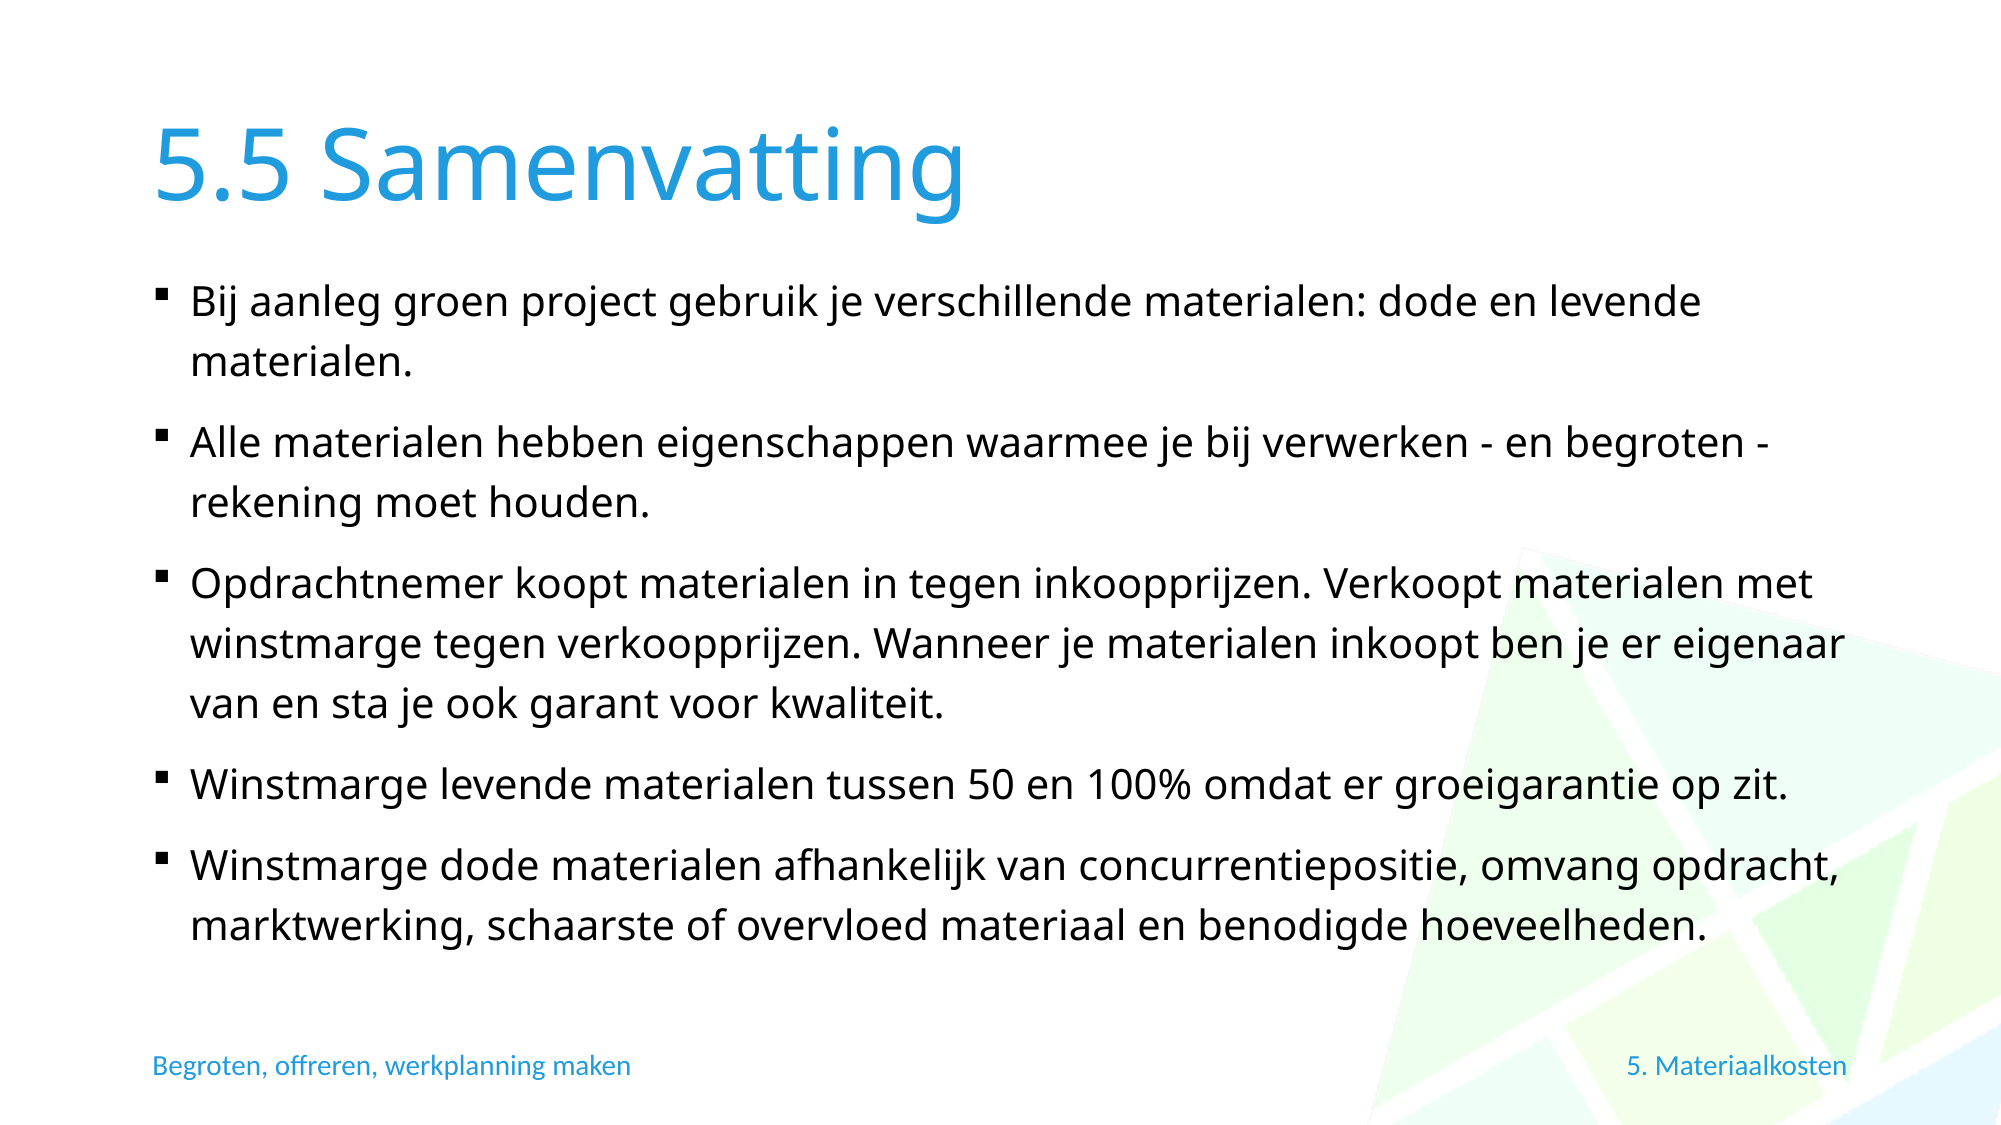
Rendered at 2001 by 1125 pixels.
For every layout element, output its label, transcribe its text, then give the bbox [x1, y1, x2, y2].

list Bij aanleg groen project gebruik je verschillende materialen: dode en levende materialen. Alle materialen hebben eigenschappen waarmee je bij verwerken - en begroten - rekening moet houden. Opdrachtnemer koopt materialen in tegen inkoopprijzen. Verkoopt materialen met winstmarge tegen verkoopprijzen. Wanneer je materialen inkoopt ben je er eigenaar van en sta je ook garant voor kwaliteit. Winstmarge levende materialen tussen 50 en 100% omdat er groeigarantie op zit. Winstmarge dode materialen afhankelijk van concurrentiepositie, omvang opdracht, marktwerking, schaarste of overvloed materiaal en benodigde hoeveelheden. [137, 257, 1863, 1014]
list Begroten, offreren, werkplanning maken [137, 1042, 658, 1087]
list 5. Materiaalkosten [1412, 1042, 1863, 1103]
title 5.5 Samenvatting [137, 59, 1863, 257]
